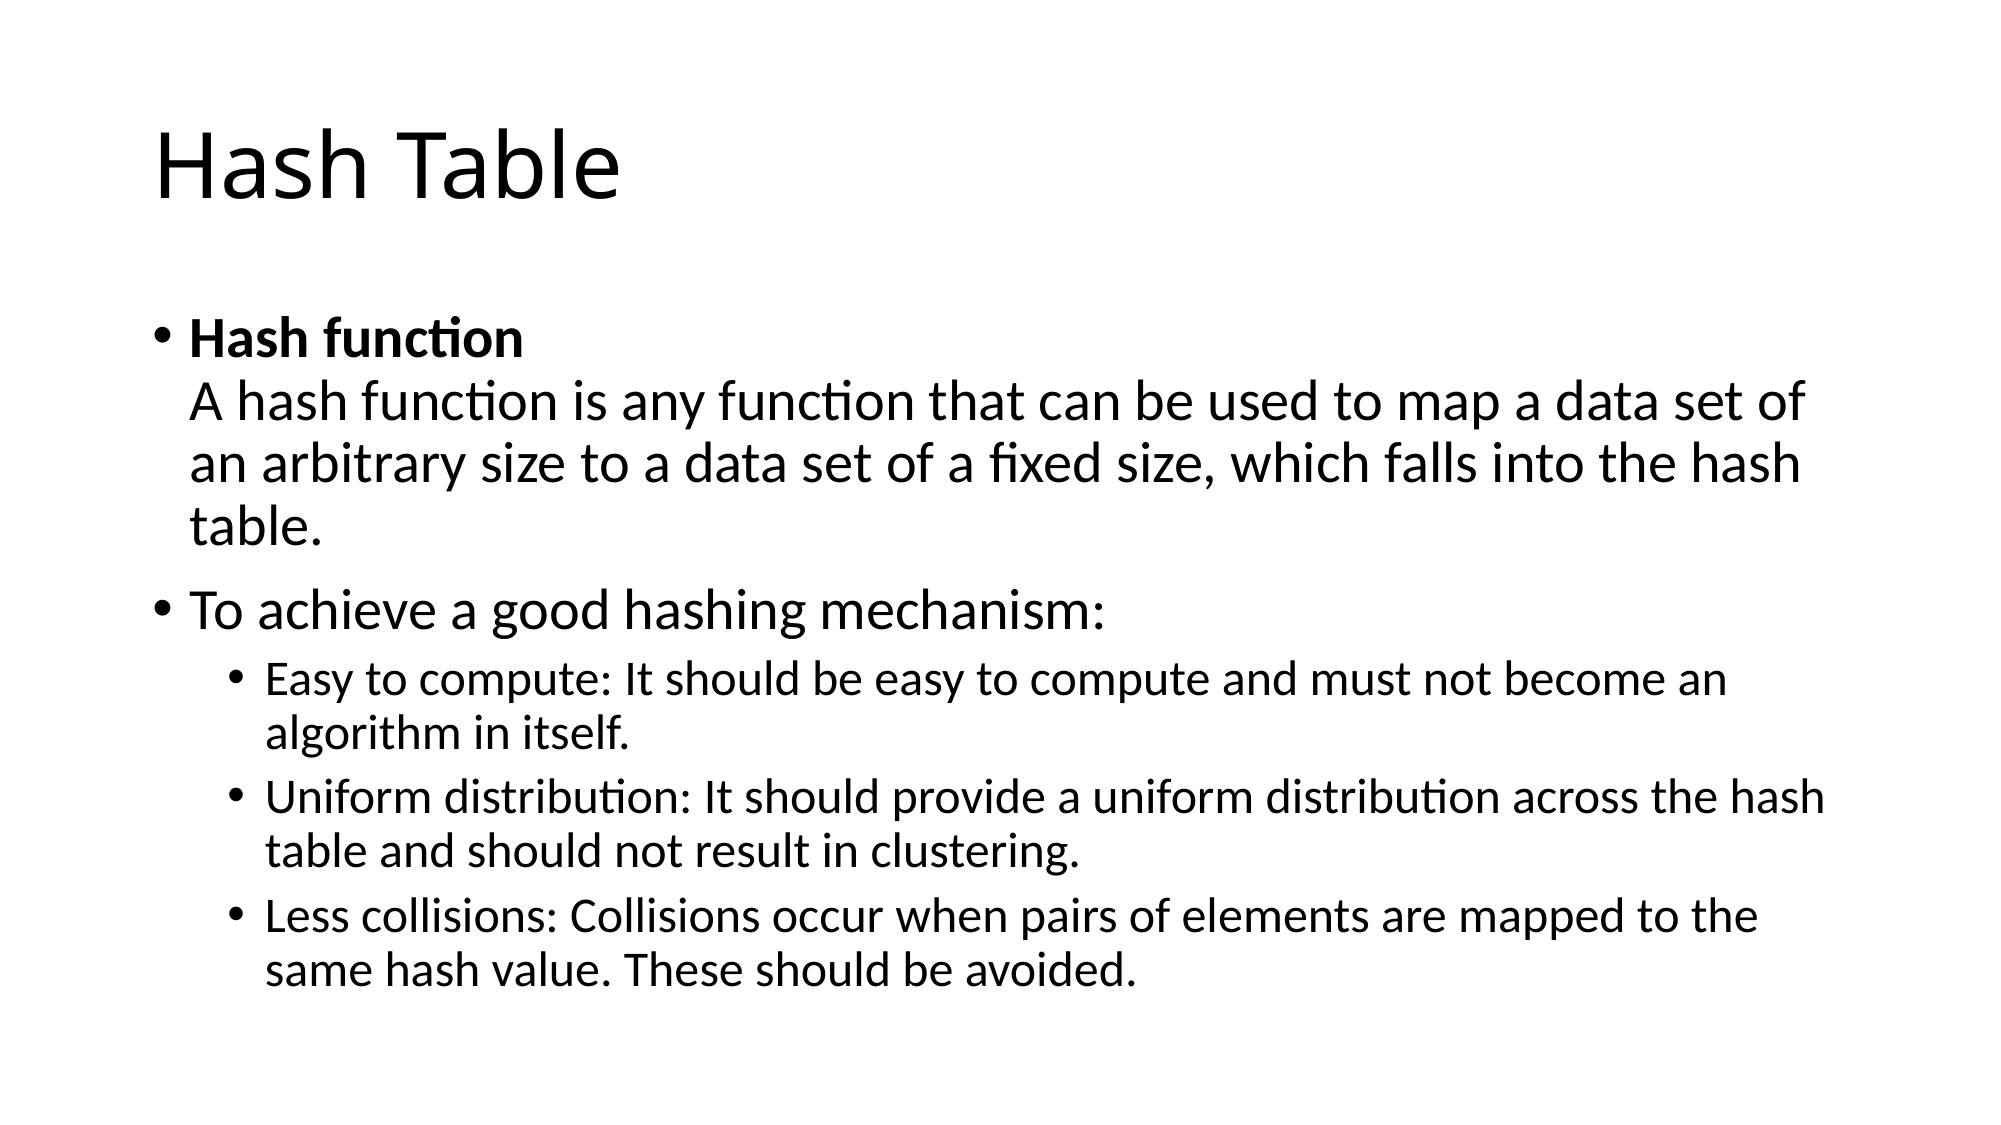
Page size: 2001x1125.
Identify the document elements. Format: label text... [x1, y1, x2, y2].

list Hash function A hash function is any function that can be used to map a data set of an arbitrary size to a data set of a fixed size, which falls into the hash table. To achieve a good hashing mechanism: Easy to compute: It should be easy to compute and must not become an algorithm in itself. Uniform distribution: It should provide a uniform distribution across the hash table and should not result in clustering. Less collisions: Collisions occur when pairs of elements are mapped to the same hash value. These should be avoided. [137, 299, 1863, 1014]
title Hash Table [137, 59, 1863, 278]
